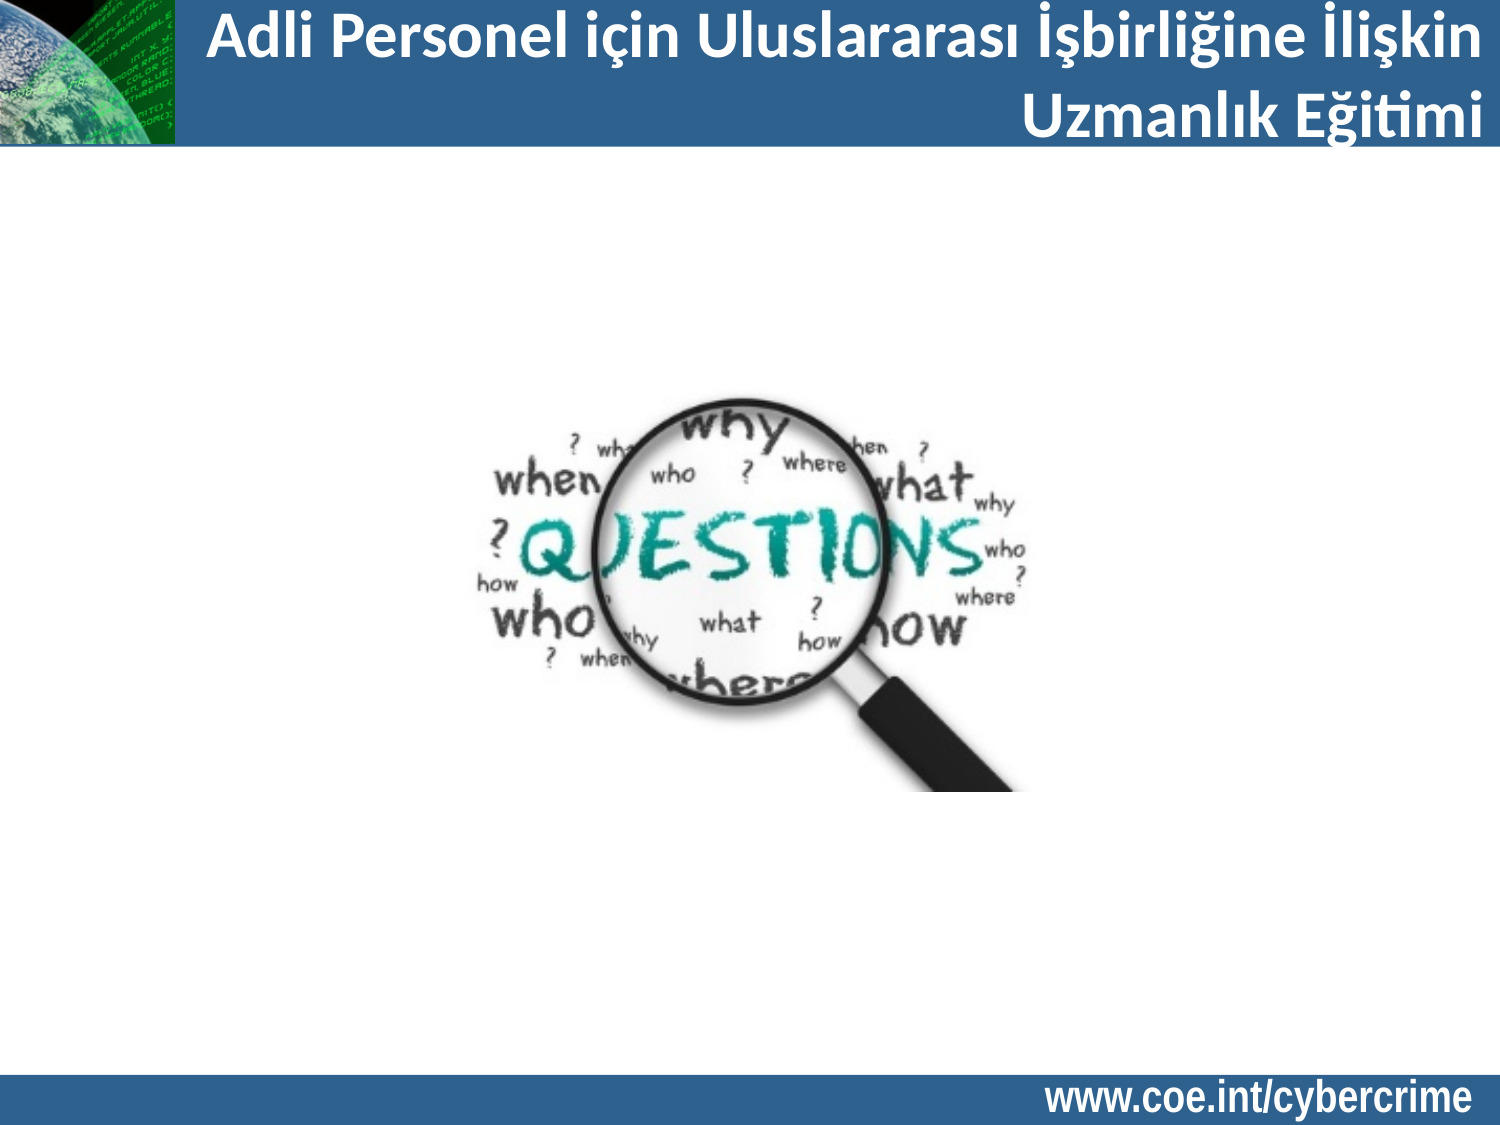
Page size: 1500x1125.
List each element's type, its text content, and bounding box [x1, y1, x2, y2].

text_box [0, 1073, 1030, 1125]
picture [0, 0, 175, 144]
text_box www.coe.int/cybercrime [1030, 1059, 1500, 1125]
text_box Adli Personel için Uluslararası İşbirliğine İlişkin Uzmanlık Eğitimi [177, 0, 1500, 149]
picture [443, 332, 1057, 793]
